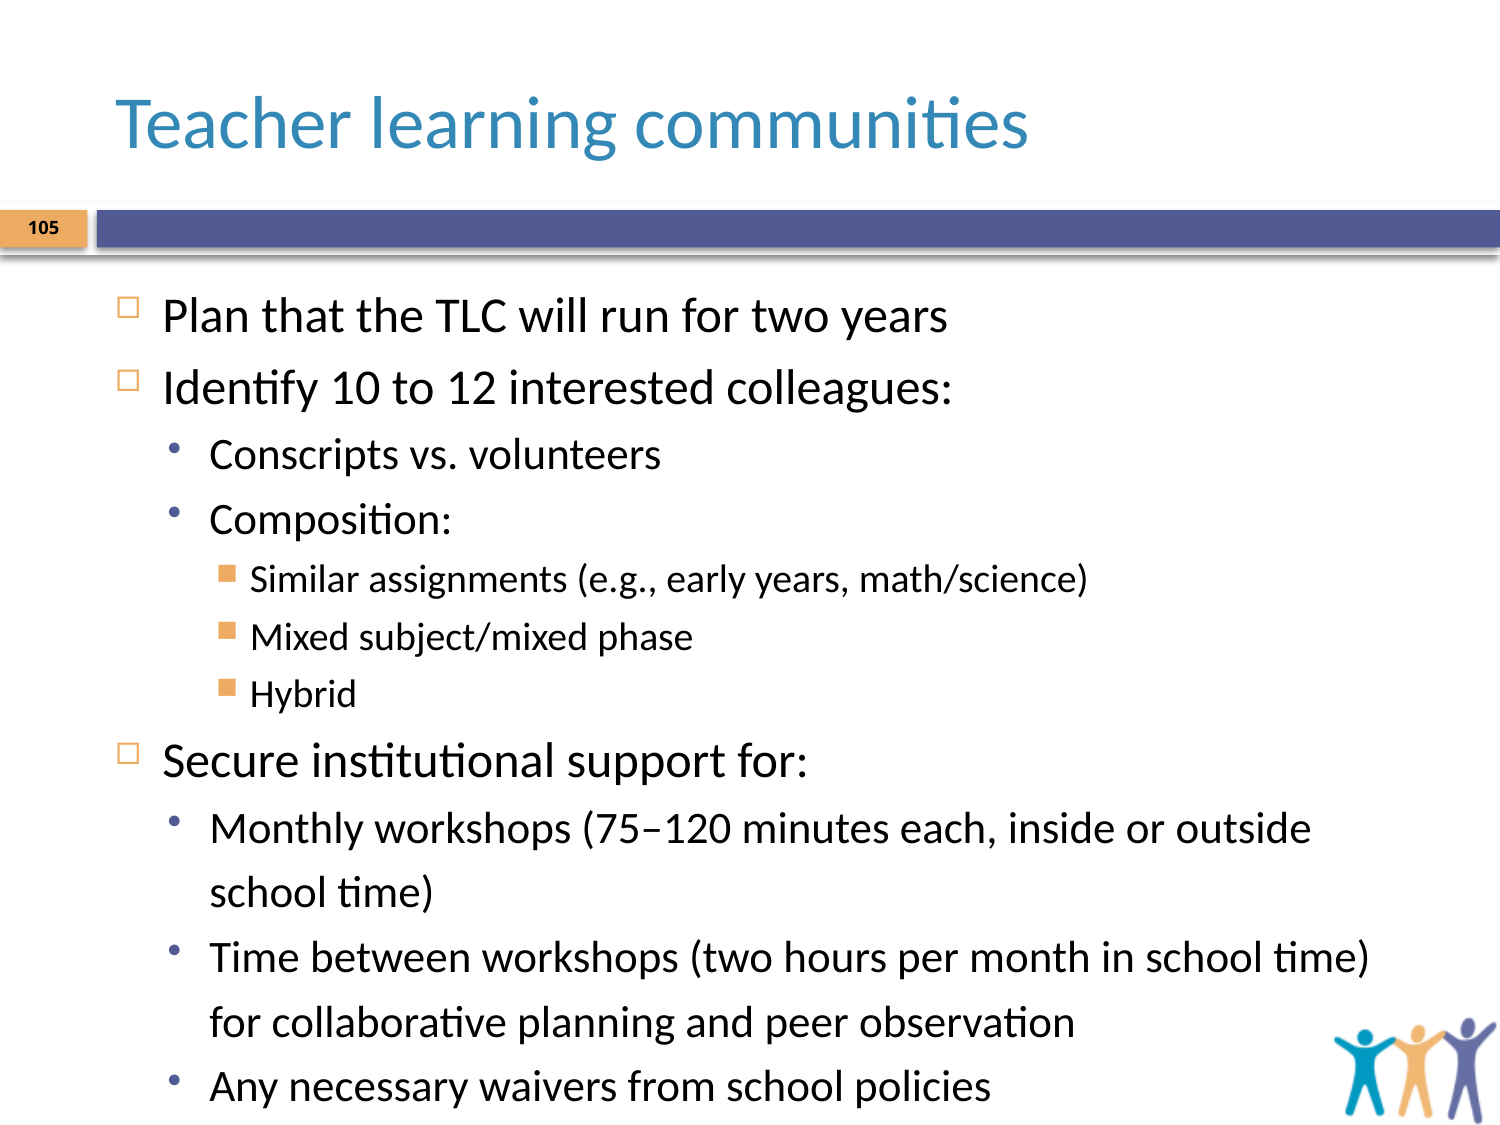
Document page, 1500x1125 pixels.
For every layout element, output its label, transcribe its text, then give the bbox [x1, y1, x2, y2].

list Plan that the TLC will run for two years Identify 10 to 12 interested colleagues: Conscripts vs. volunteers Composition: Similar assignments (e.g., early years, math/science) Mixed subject/mixed phase Hybrid Secure institutional support for: Monthly workshops (75–120 minutes each, inside or outside school time) Time between workshops (two hours per month in school time) for collaborative planning and peer observation Any necessary waivers from school policies [100, 262, 1438, 1125]
title Teacher learning communities [100, 37, 1438, 200]
slide_number 105 [0, 208, 88, 249]
